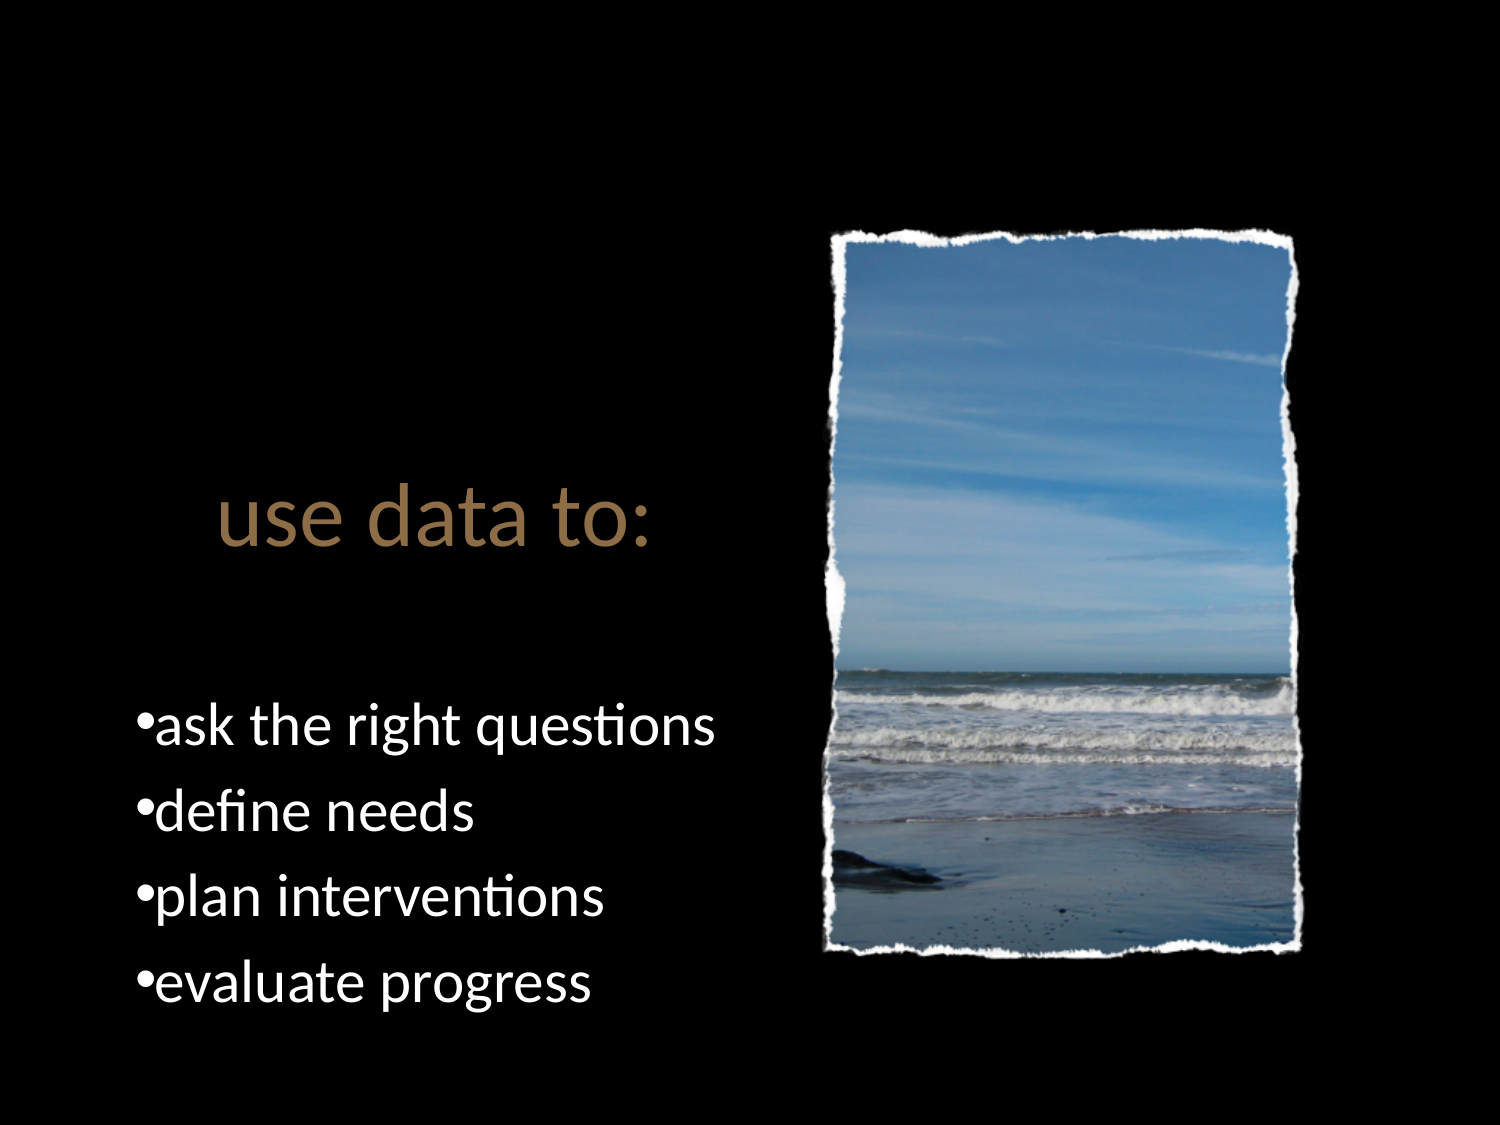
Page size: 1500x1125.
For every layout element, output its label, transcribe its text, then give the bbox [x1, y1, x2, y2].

picture [819, 222, 1318, 994]
list ask the right questions define needs plan interventions evaluate progress [120, 676, 750, 1028]
title use data to: [120, 352, 750, 668]
